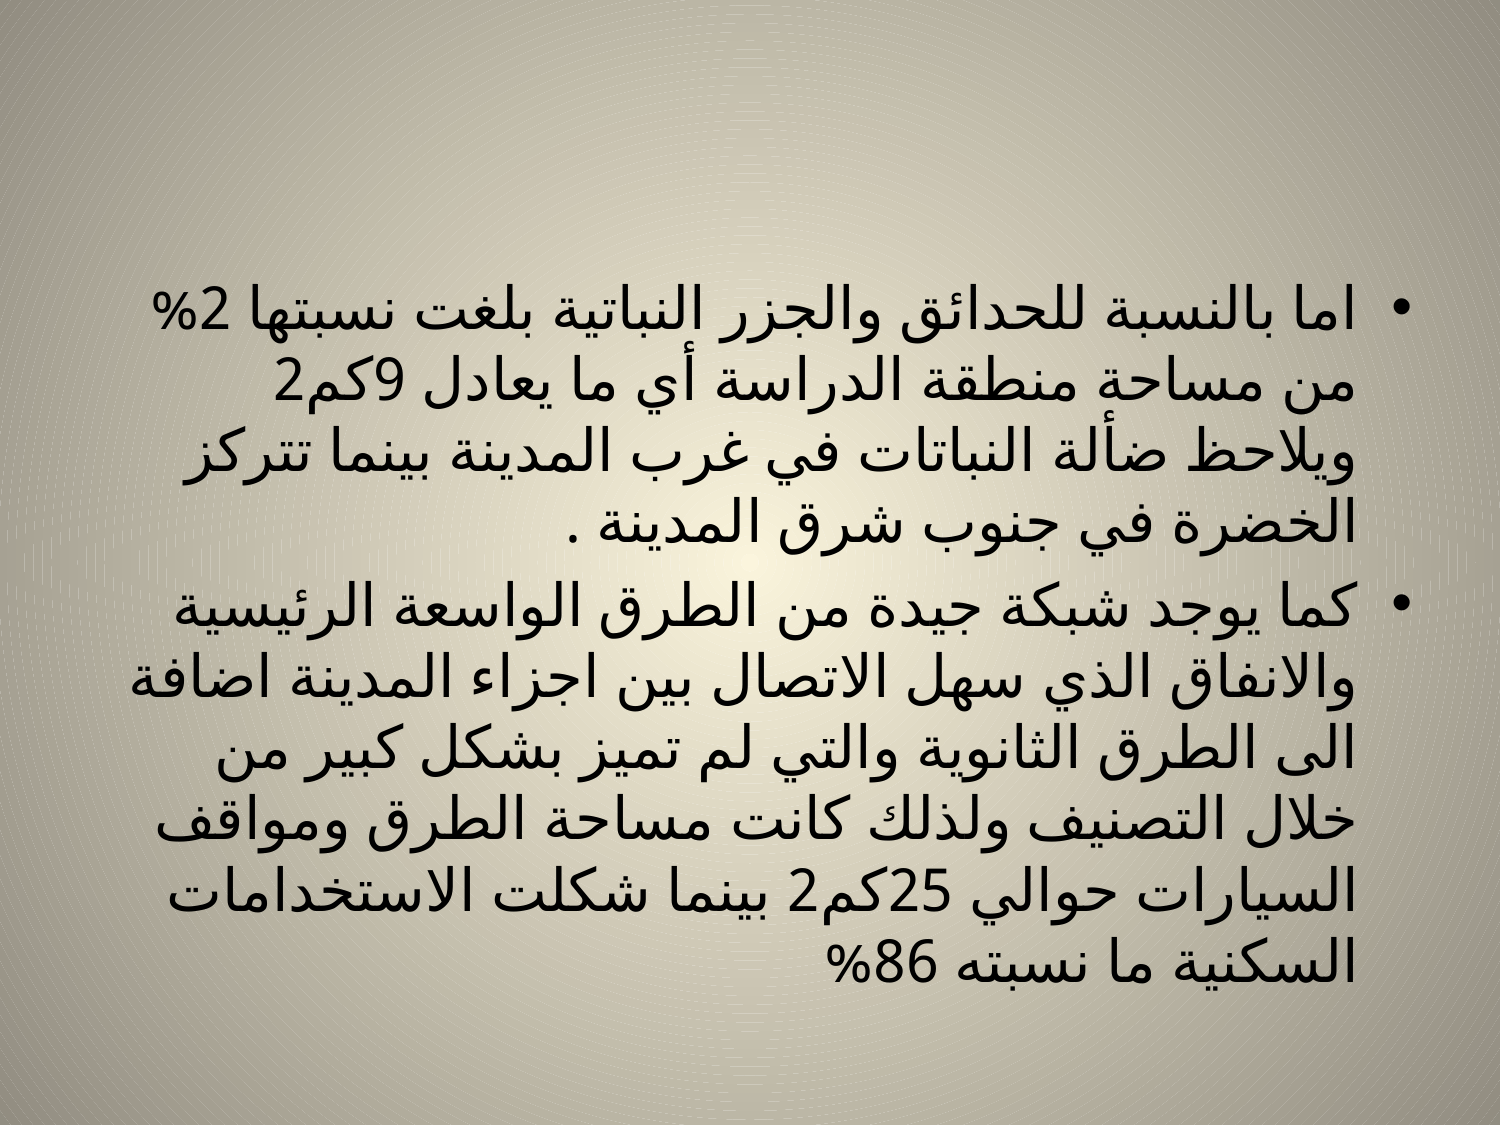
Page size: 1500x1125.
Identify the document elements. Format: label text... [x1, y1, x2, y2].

list اما بالنسبة للحدائق والجزر النباتية بلغت نسبتها 2% من مساحة منطقة الدراسة أي ما يعادل 9كم2 ويلاحظ ضألة النباتات في غرب المدينة بينما تتركز الخضرة في جنوب شرق المدينة . كما يوجد شبكة جيدة من الطرق الواسعة الرئيسية والانفاق الذي سهل الاتصال بين اجزاء المدينة اضافة الى الطرق الثانوية والتي لم تميز بشكل كبير من خلال التصنيف ولذلك كانت مساحة الطرق ومواقف السيارات حوالي 25كم2 بينما شكلت الاستخدامات السكنية ما نسبته 86% [75, 262, 1425, 1005]
